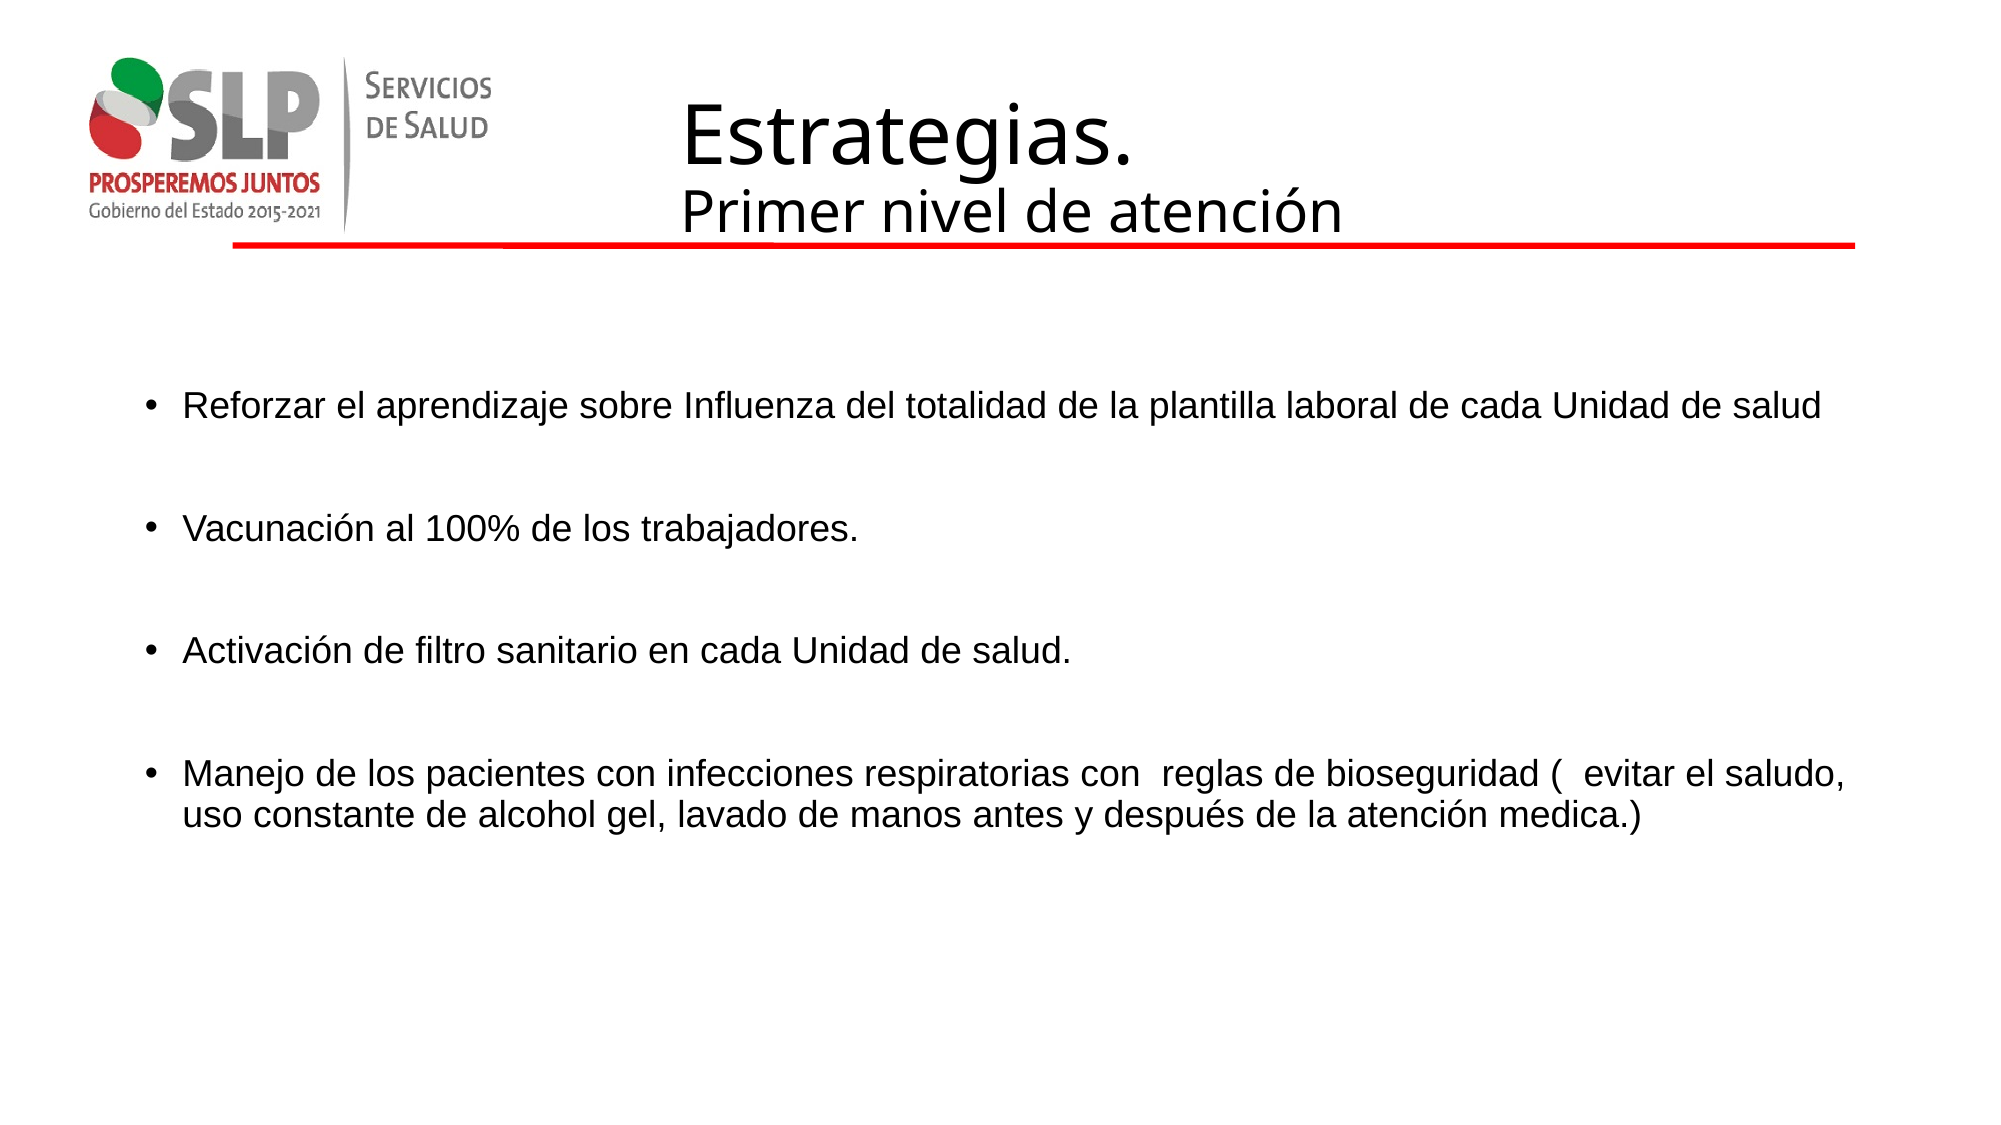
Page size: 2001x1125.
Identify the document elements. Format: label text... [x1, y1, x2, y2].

title Estrategias. Primer nivel de atención [672, 59, 1863, 278]
list Reforzar el aprendizaje sobre Influenza del totalidad de la plantilla laboral de cada Unidad de salud Vacunación al 100% de los trabajadores. Activación de filtro sanitario en cada Unidad de salud. Manejo de los pacientes con infecciones respiratorias con reglas de bioseguridad ( evitar el saludo, uso constante de alcohol gel, lavado de manos antes y después de la atención medica.) [136, 378, 1863, 880]
picture [89, 57, 491, 234]
